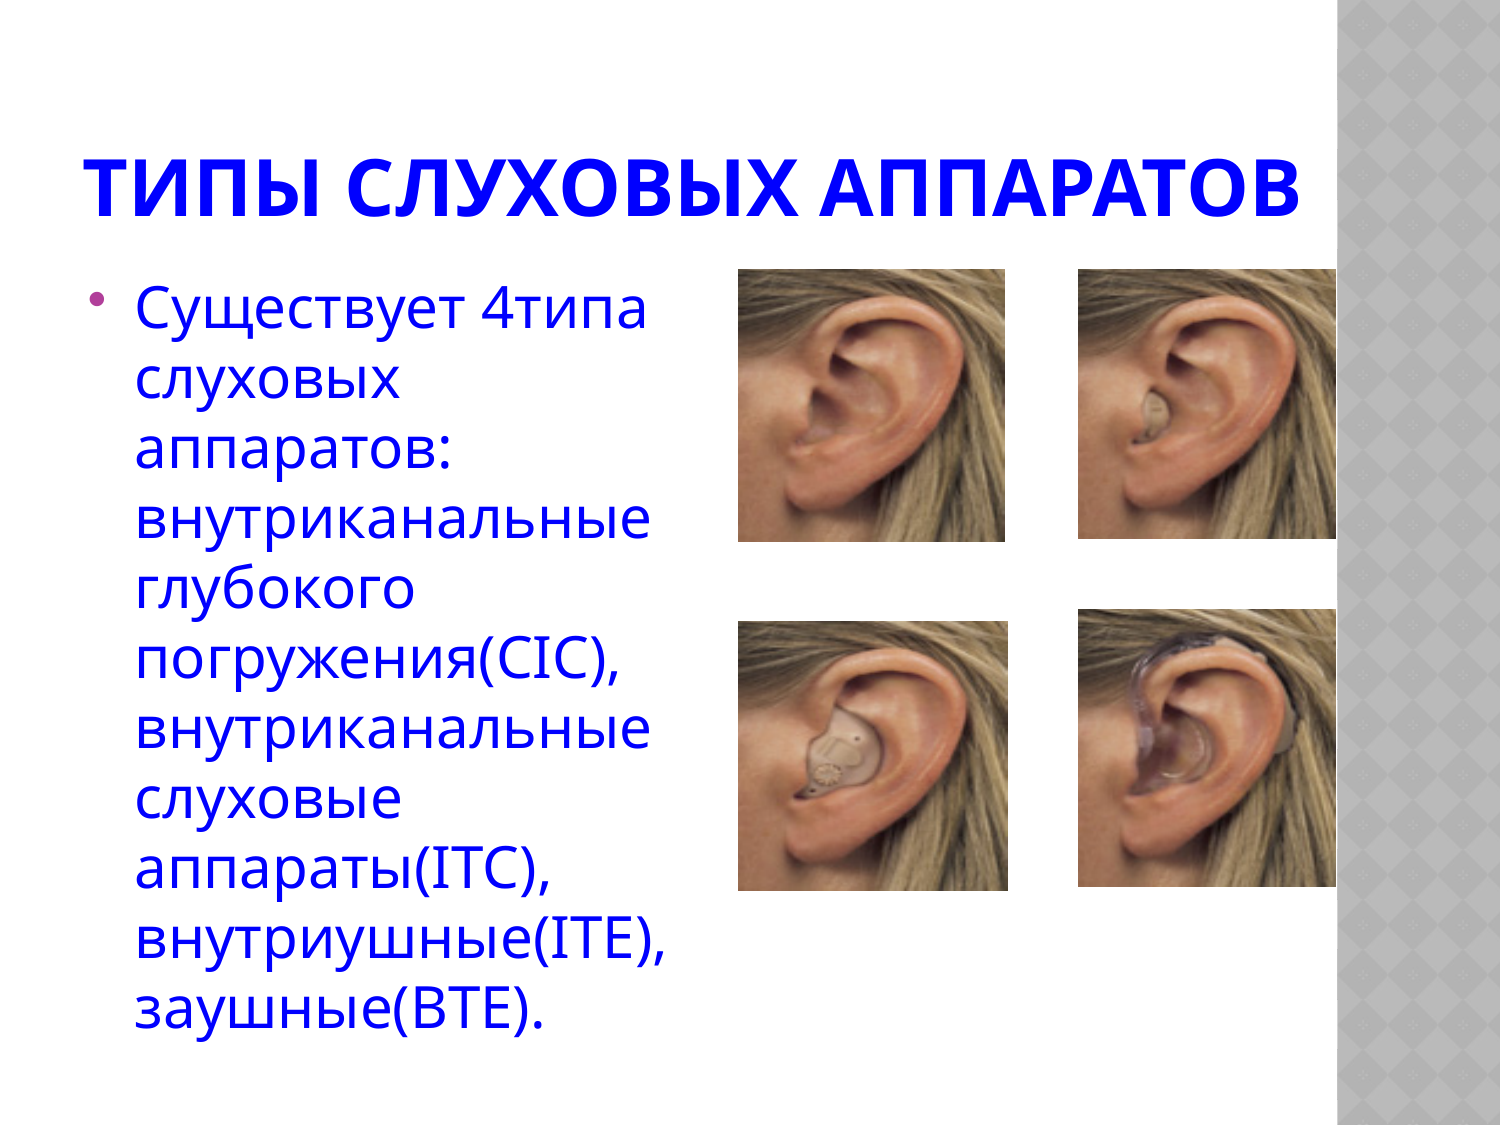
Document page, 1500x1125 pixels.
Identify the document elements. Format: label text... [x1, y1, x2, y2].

picture [737, 269, 1005, 542]
list Существует 4типа слуховых аппаратов: внутриканальные глубокого погружения(CIC), внутриканальные слуховые аппараты(ITC), внутриушные(ITE), заушные(BTE). [75, 262, 738, 1006]
picture [1077, 269, 1337, 540]
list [1077, 608, 1337, 888]
picture [737, 620, 1009, 891]
title Типы слуховых аппаратов [75, 45, 1425, 233]
